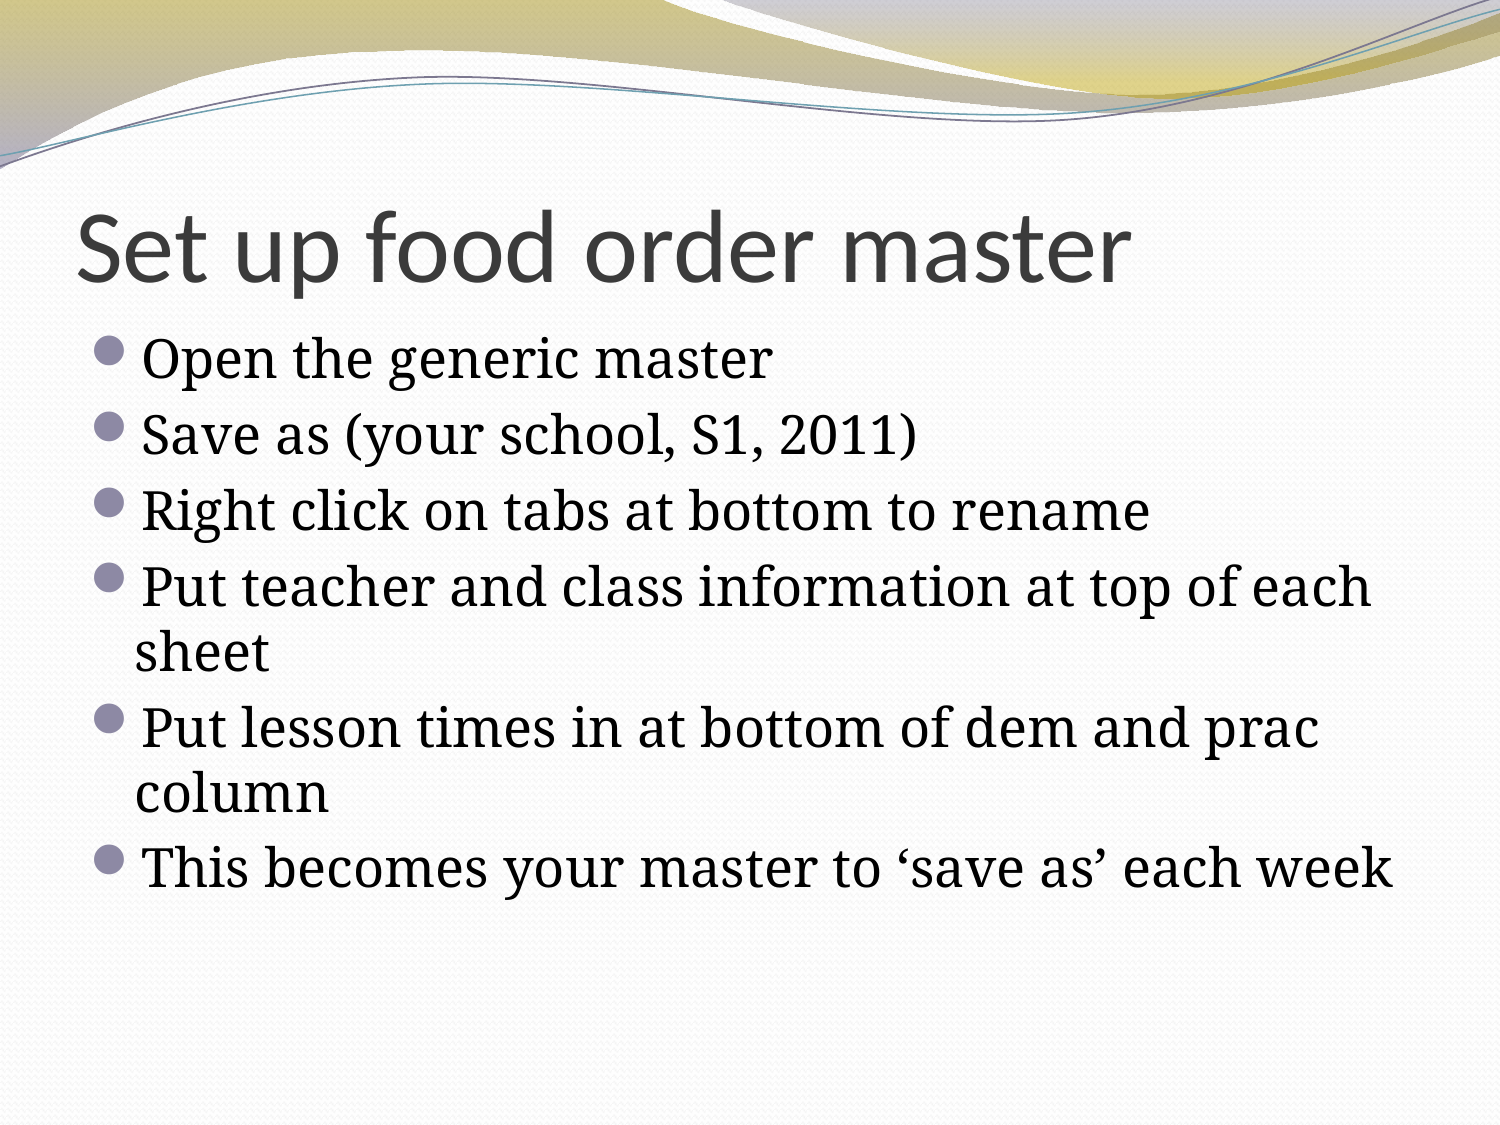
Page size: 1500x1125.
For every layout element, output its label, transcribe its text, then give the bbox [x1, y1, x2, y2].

title Set up food order master [75, 115, 1425, 303]
list Open the generic master Save as (your school, S1, 2011) Right click on tabs at bottom to rename Put teacher and class information at top of each sheet Put lesson times in at bottom of dem and prac column This becomes your master to ‘save as’ each week [75, 317, 1425, 1038]
